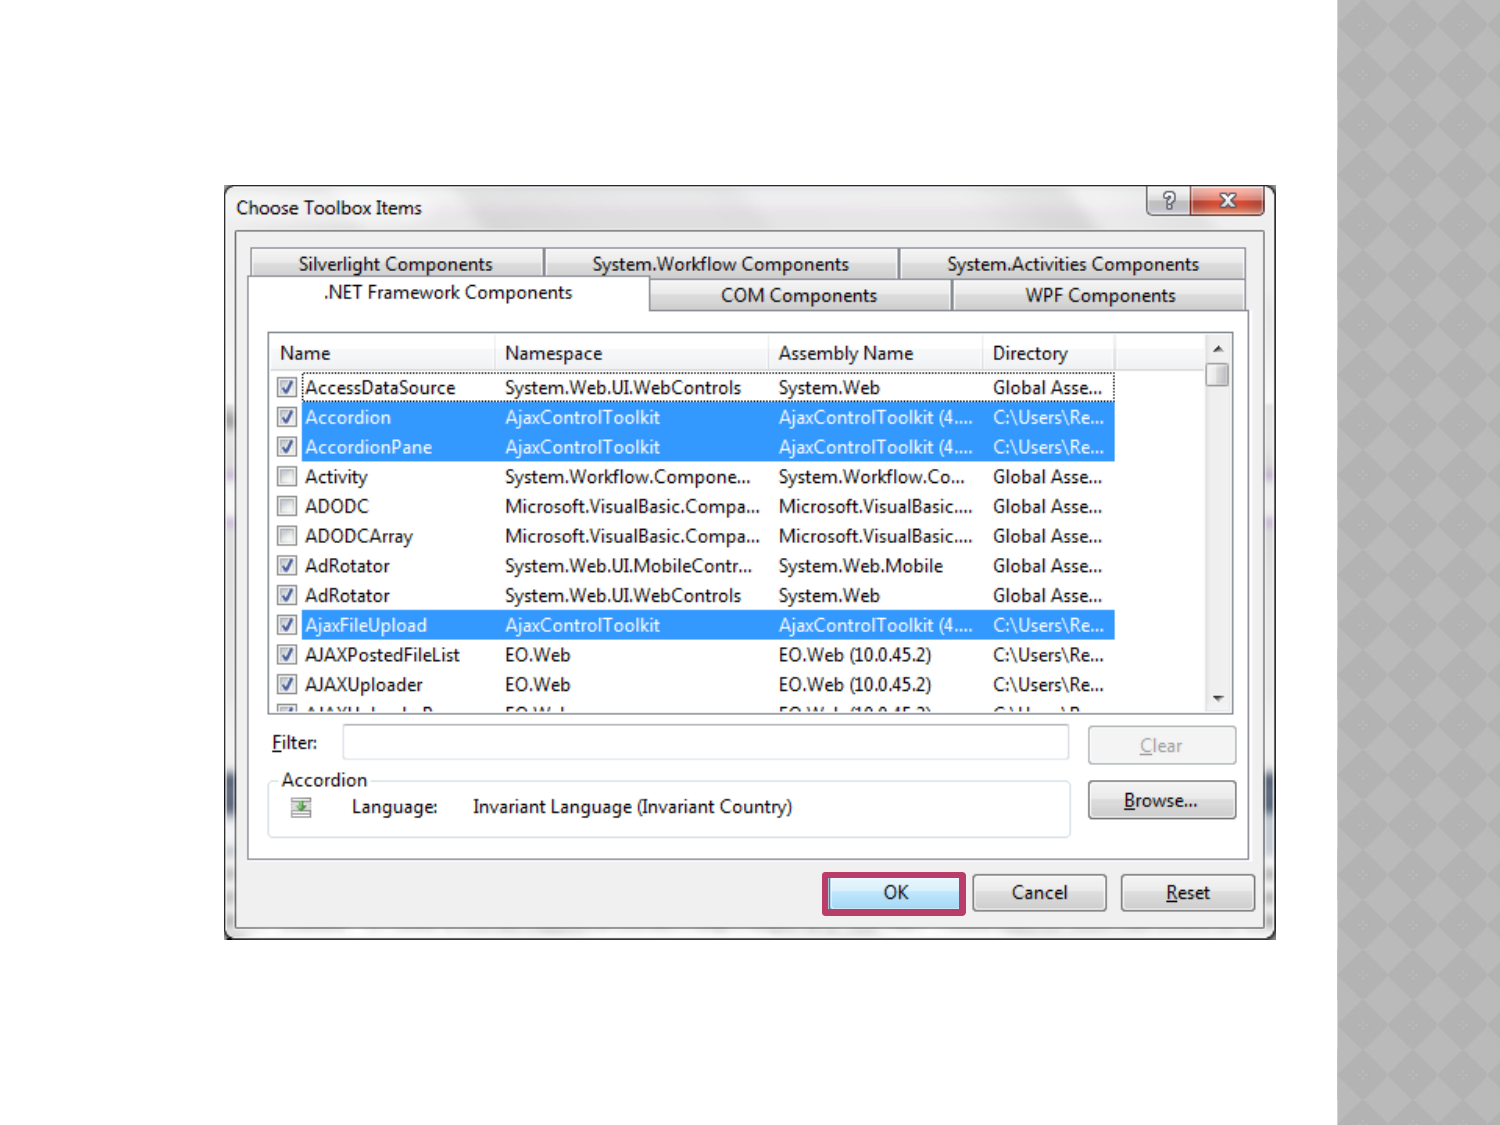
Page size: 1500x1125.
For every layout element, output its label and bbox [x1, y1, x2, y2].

picture [223, 184, 1277, 941]
